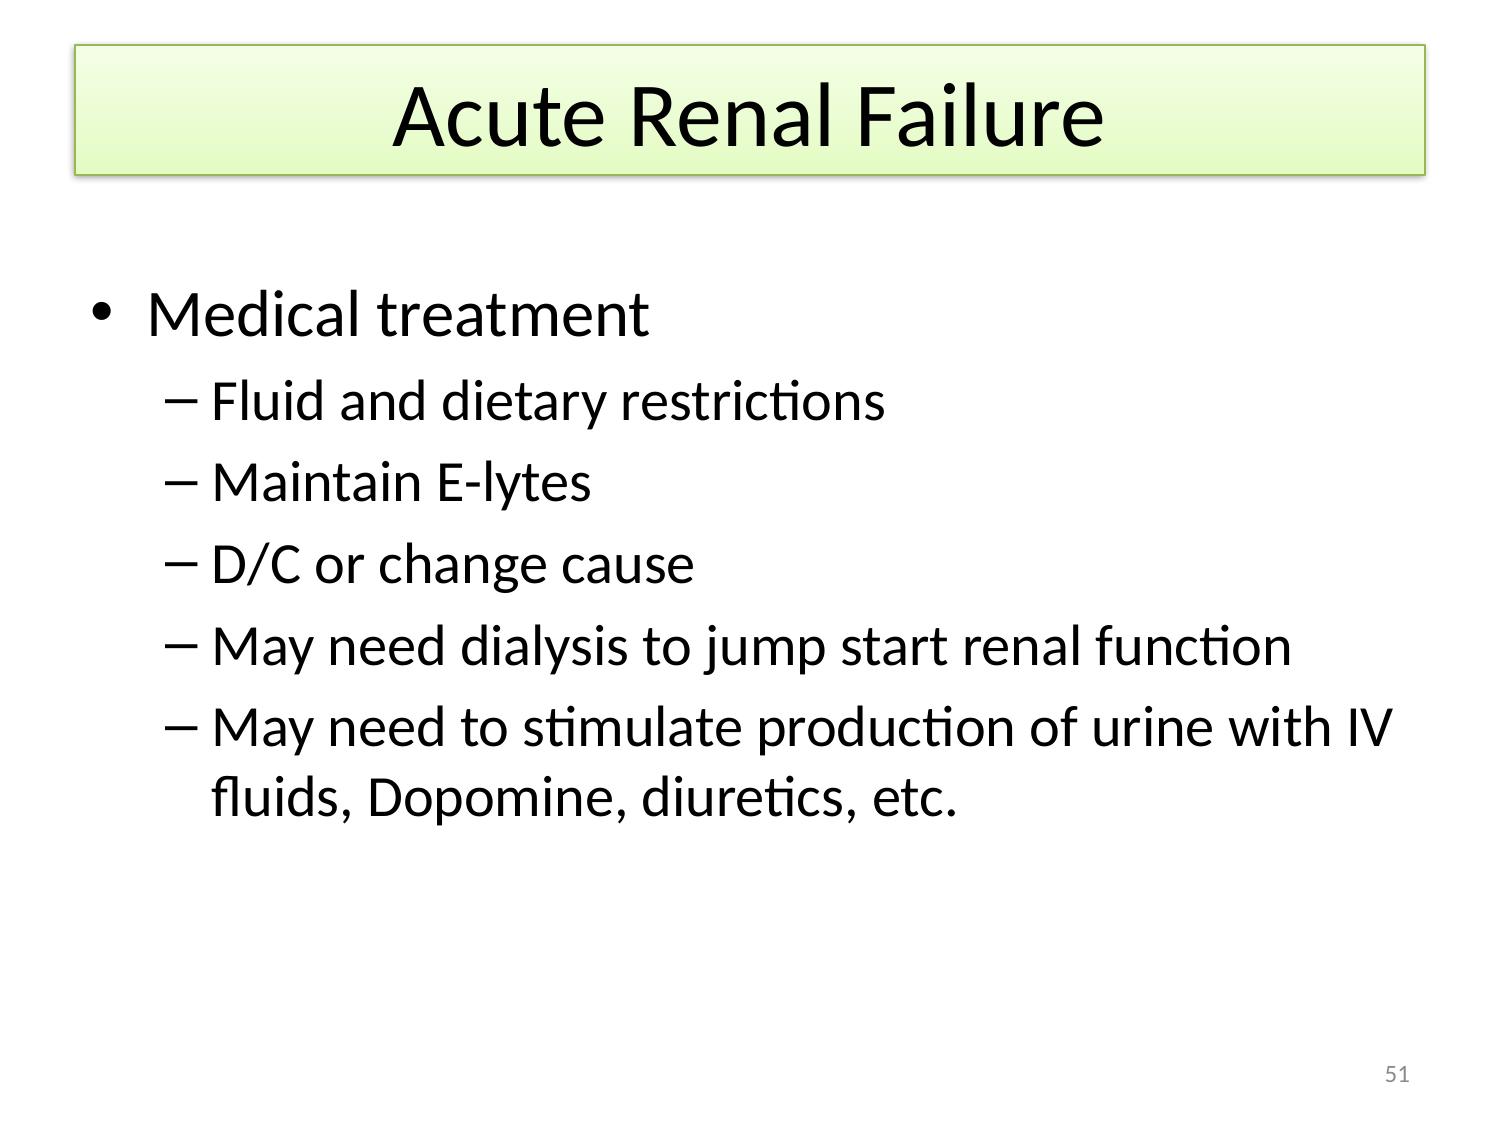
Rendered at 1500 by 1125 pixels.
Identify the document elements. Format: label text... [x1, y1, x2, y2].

title Acute Renal Failure [74, 44, 1426, 176]
slide_number 51 [1074, 1042, 1425, 1103]
list Medical treatment Fluid and dietary restrictions Maintain E-lytes D/C or change cause May need dialysis to jump start renal function May need to stimulate production of urine with IV fluids, Dopomine, diuretics, etc. [75, 262, 1425, 1005]
